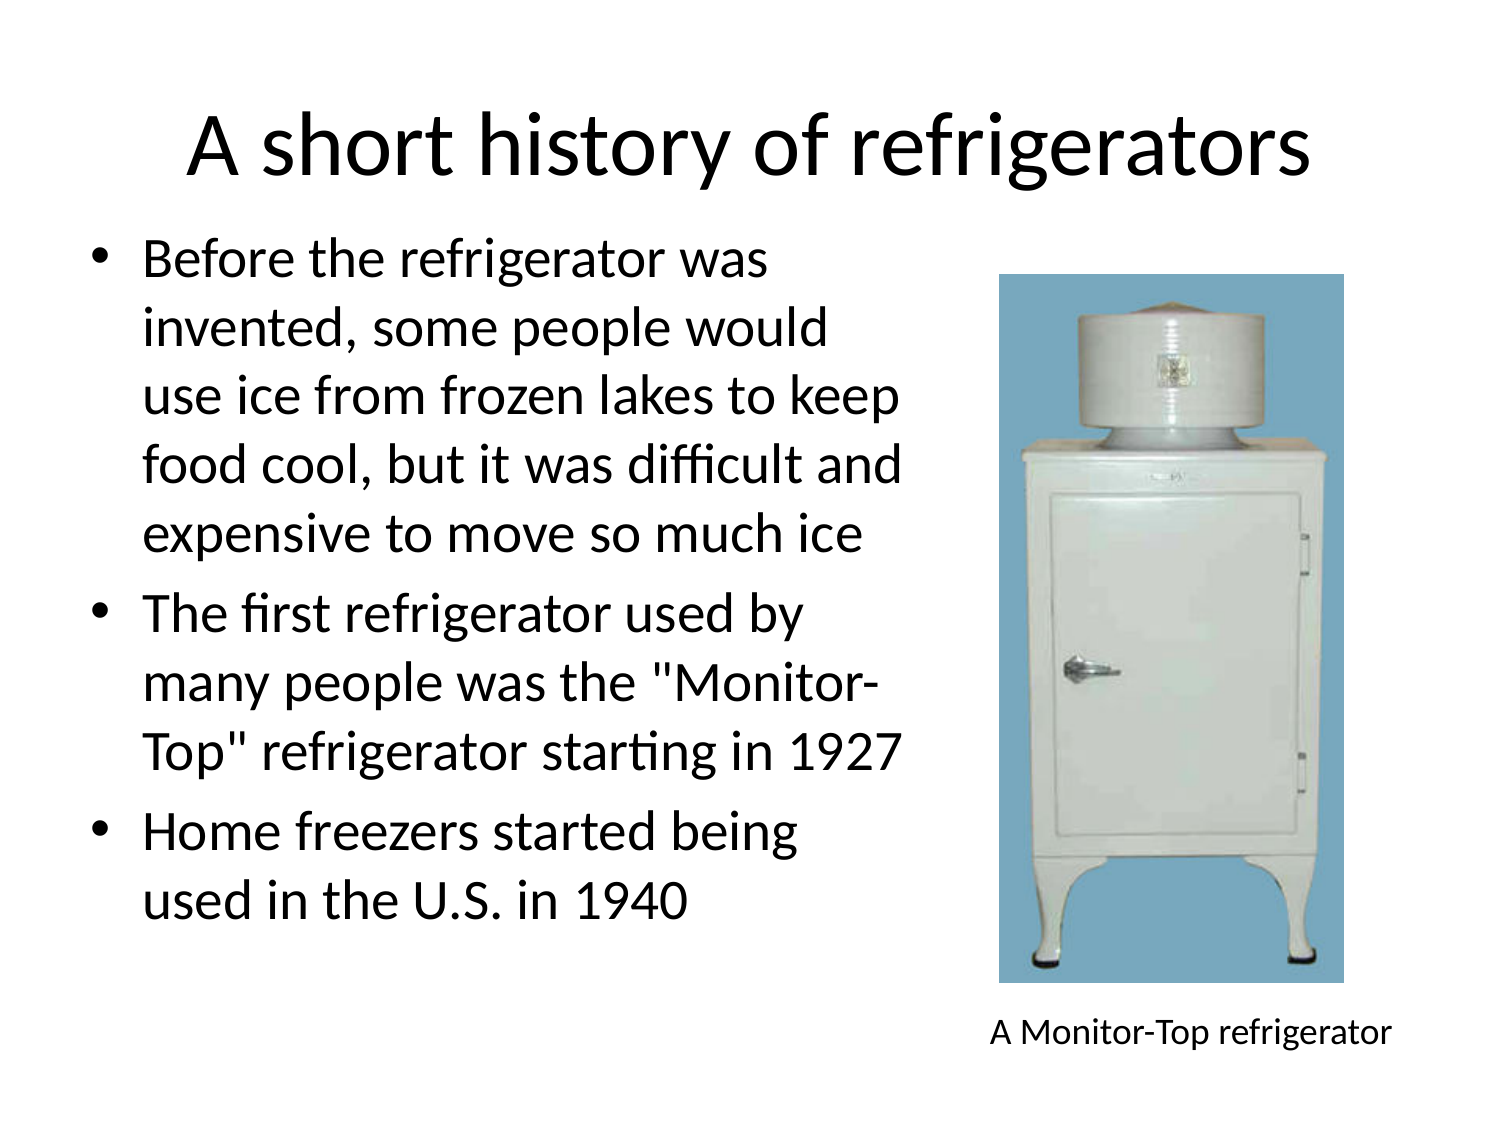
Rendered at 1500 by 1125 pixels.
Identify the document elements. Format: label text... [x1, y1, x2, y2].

list Before the refrigerator was invented, some people would use ice from frozen lakes to keep food cool, but it was difficult and expensive to move so much ice The first refrigerator used by many people was the "Monitor-Top" refrigerator starting in 1927 Home freezers started being used in the U.S. in 1940 [75, 212, 925, 1063]
picture [999, 274, 1344, 984]
text_box A Monitor-Top refrigerator [975, 999, 1450, 1060]
title A short history of refrigerators [75, 45, 1425, 233]
